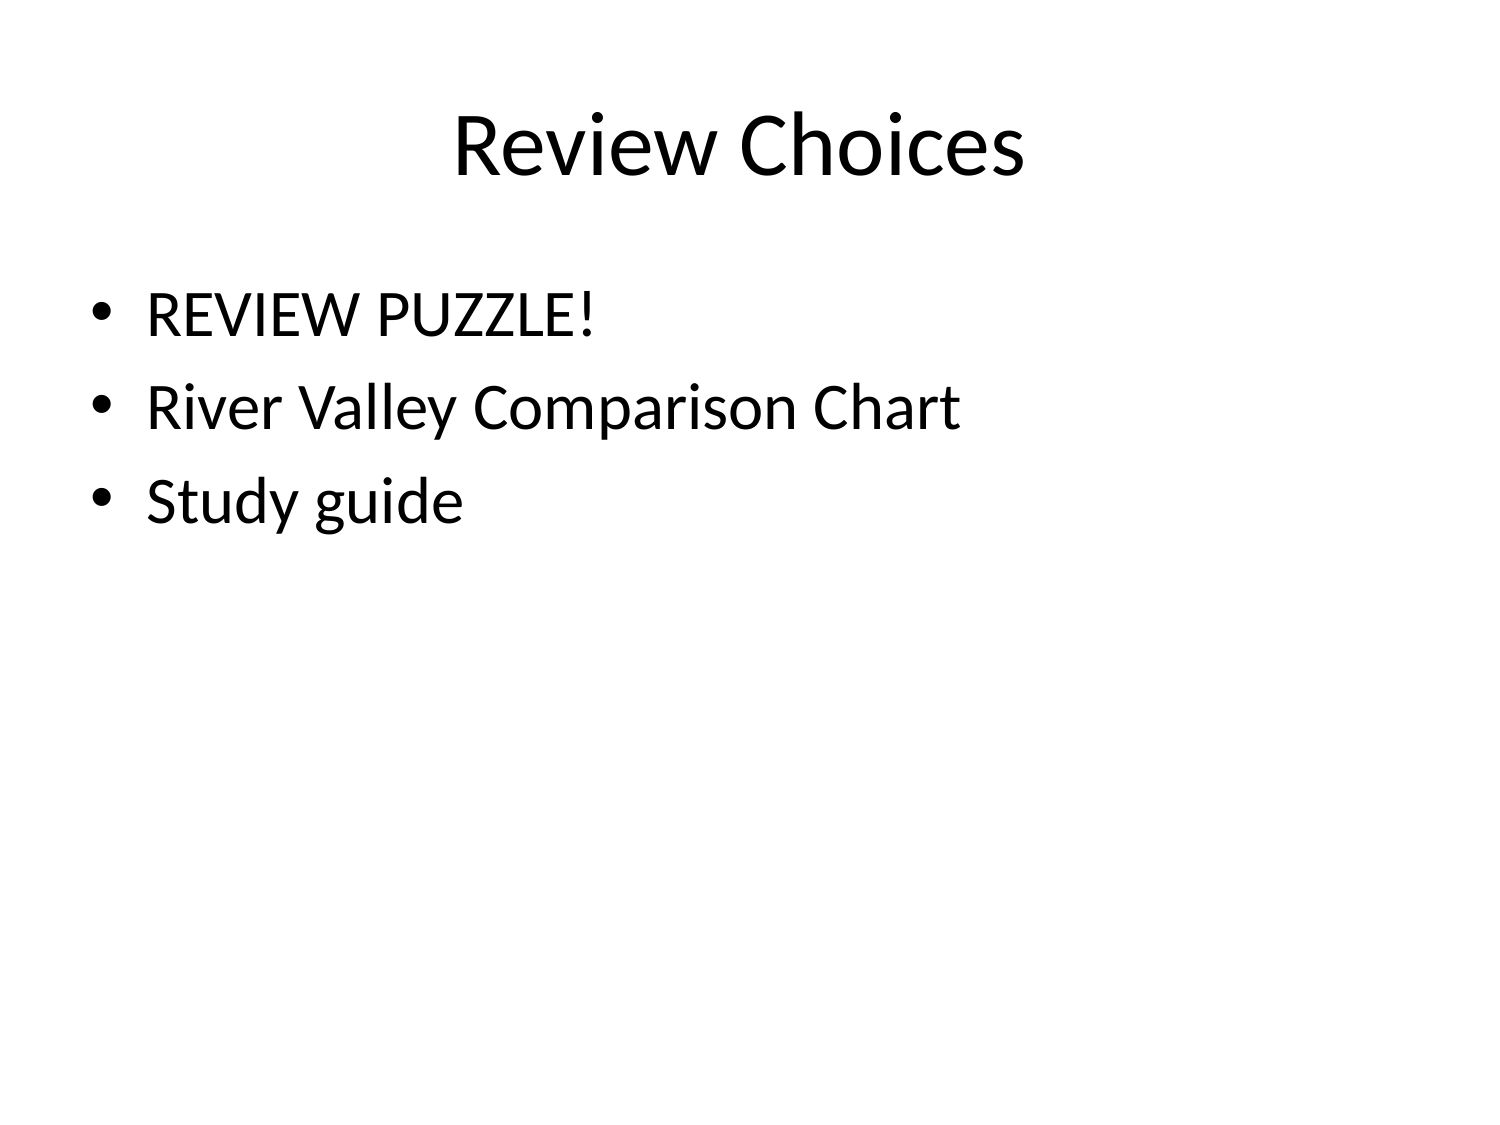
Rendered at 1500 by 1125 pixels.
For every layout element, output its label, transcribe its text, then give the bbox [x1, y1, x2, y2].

list REVIEW PUZZLE! River Valley Comparison Chart Study guide [75, 262, 1425, 1005]
title Review Choices [75, 45, 1425, 233]
